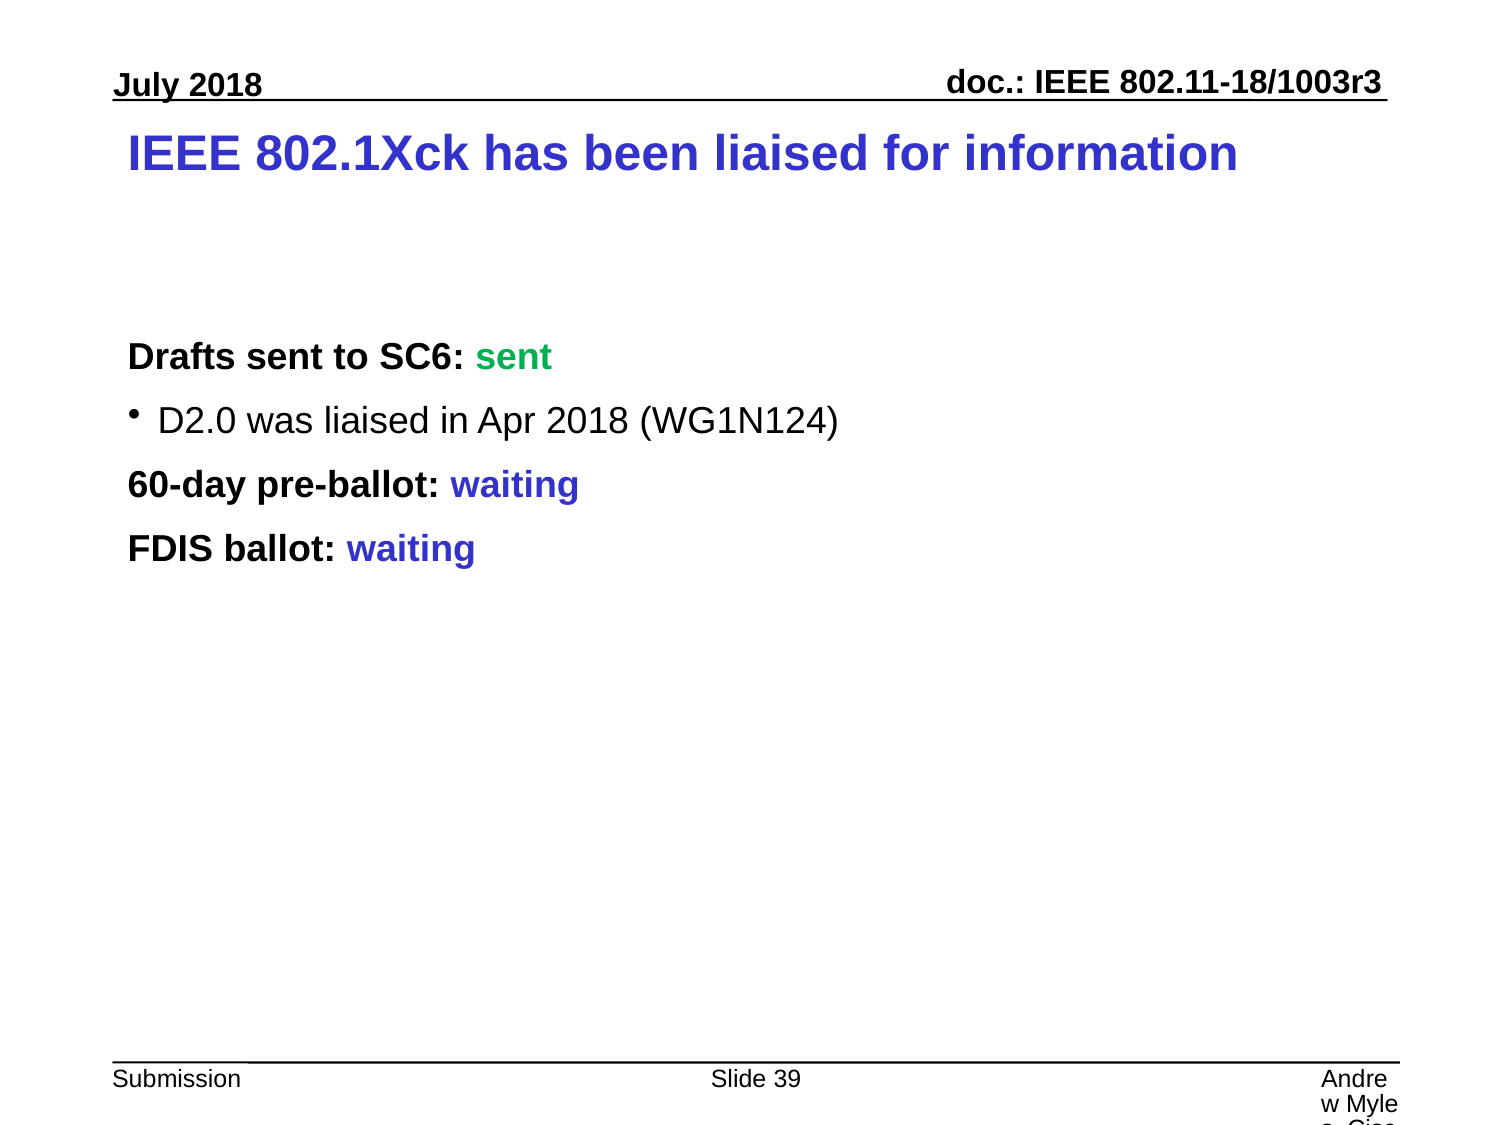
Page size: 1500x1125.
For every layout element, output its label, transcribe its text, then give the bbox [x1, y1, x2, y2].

footer Andrew Myles, Cisco [1320, 1061, 1402, 1093]
list Drafts sent to SC6: sent D2.0 was liaised in Apr 2018 (WG1N124) 60-day pre-ballot: waiting FDIS ballot: waiting [112, 324, 1388, 1000]
slide_number Slide 39 [709, 1061, 803, 1093]
title IEEE 802.1Xck has been liaised for information [112, 112, 1388, 288]
